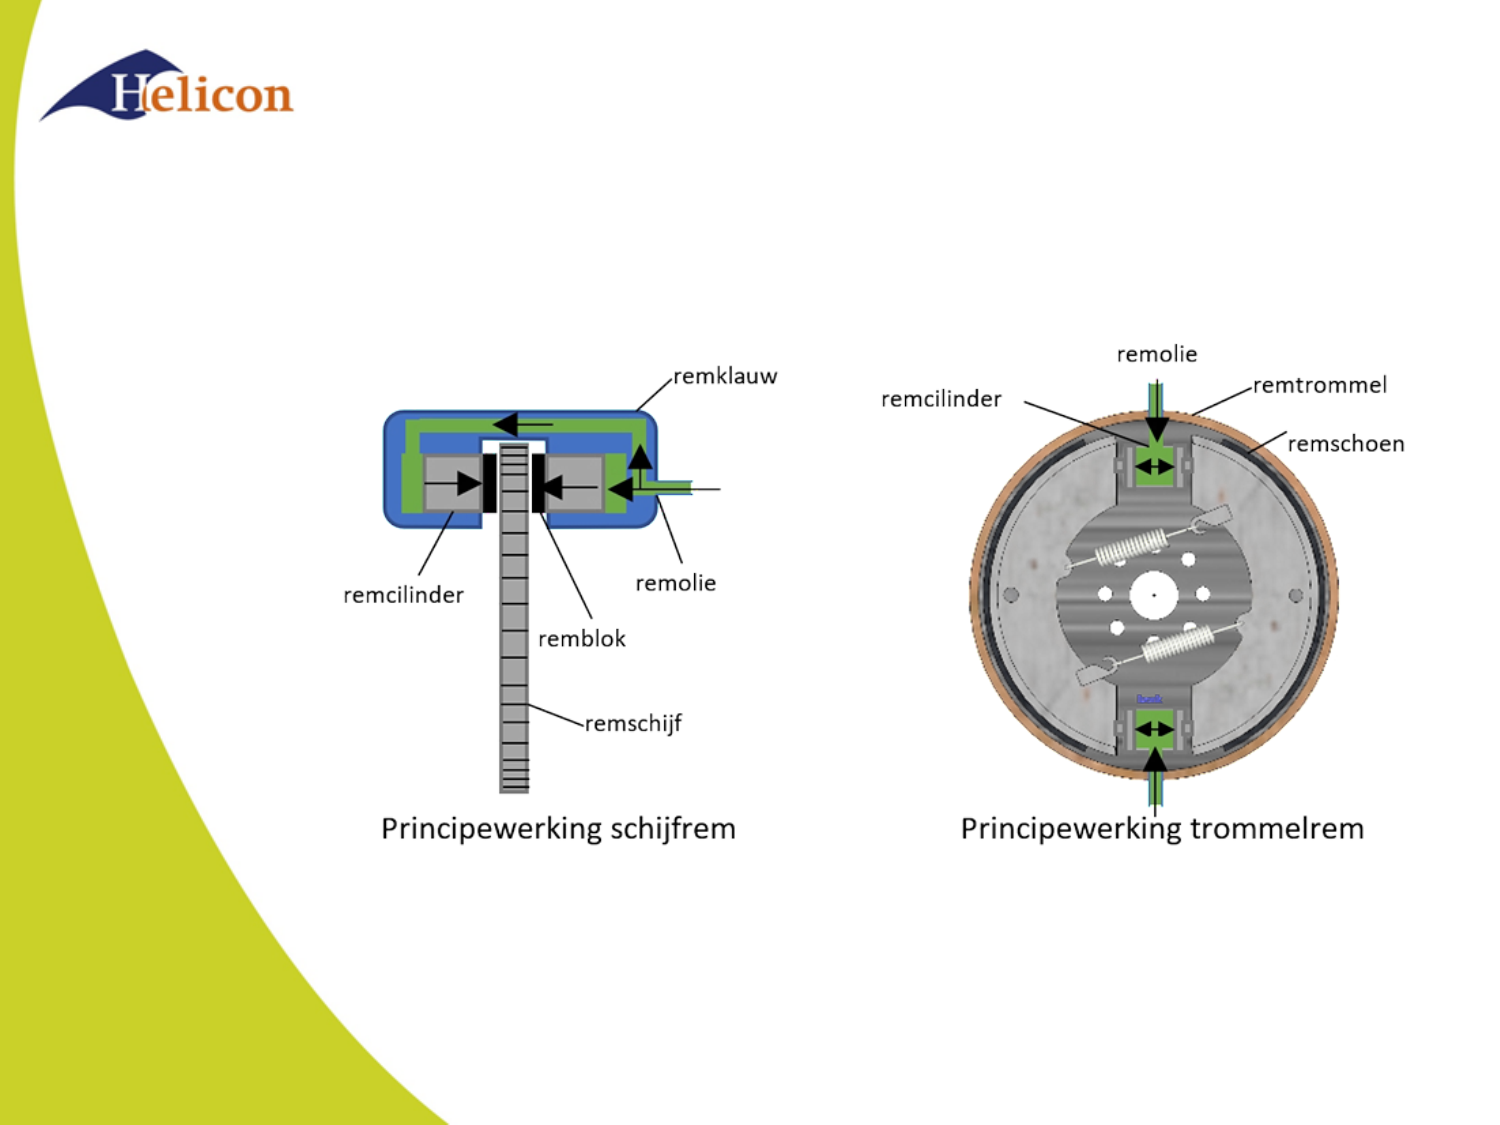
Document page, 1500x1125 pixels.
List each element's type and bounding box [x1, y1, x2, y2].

list [336, 339, 1426, 862]
picture [0, 0, 1500, 1125]
